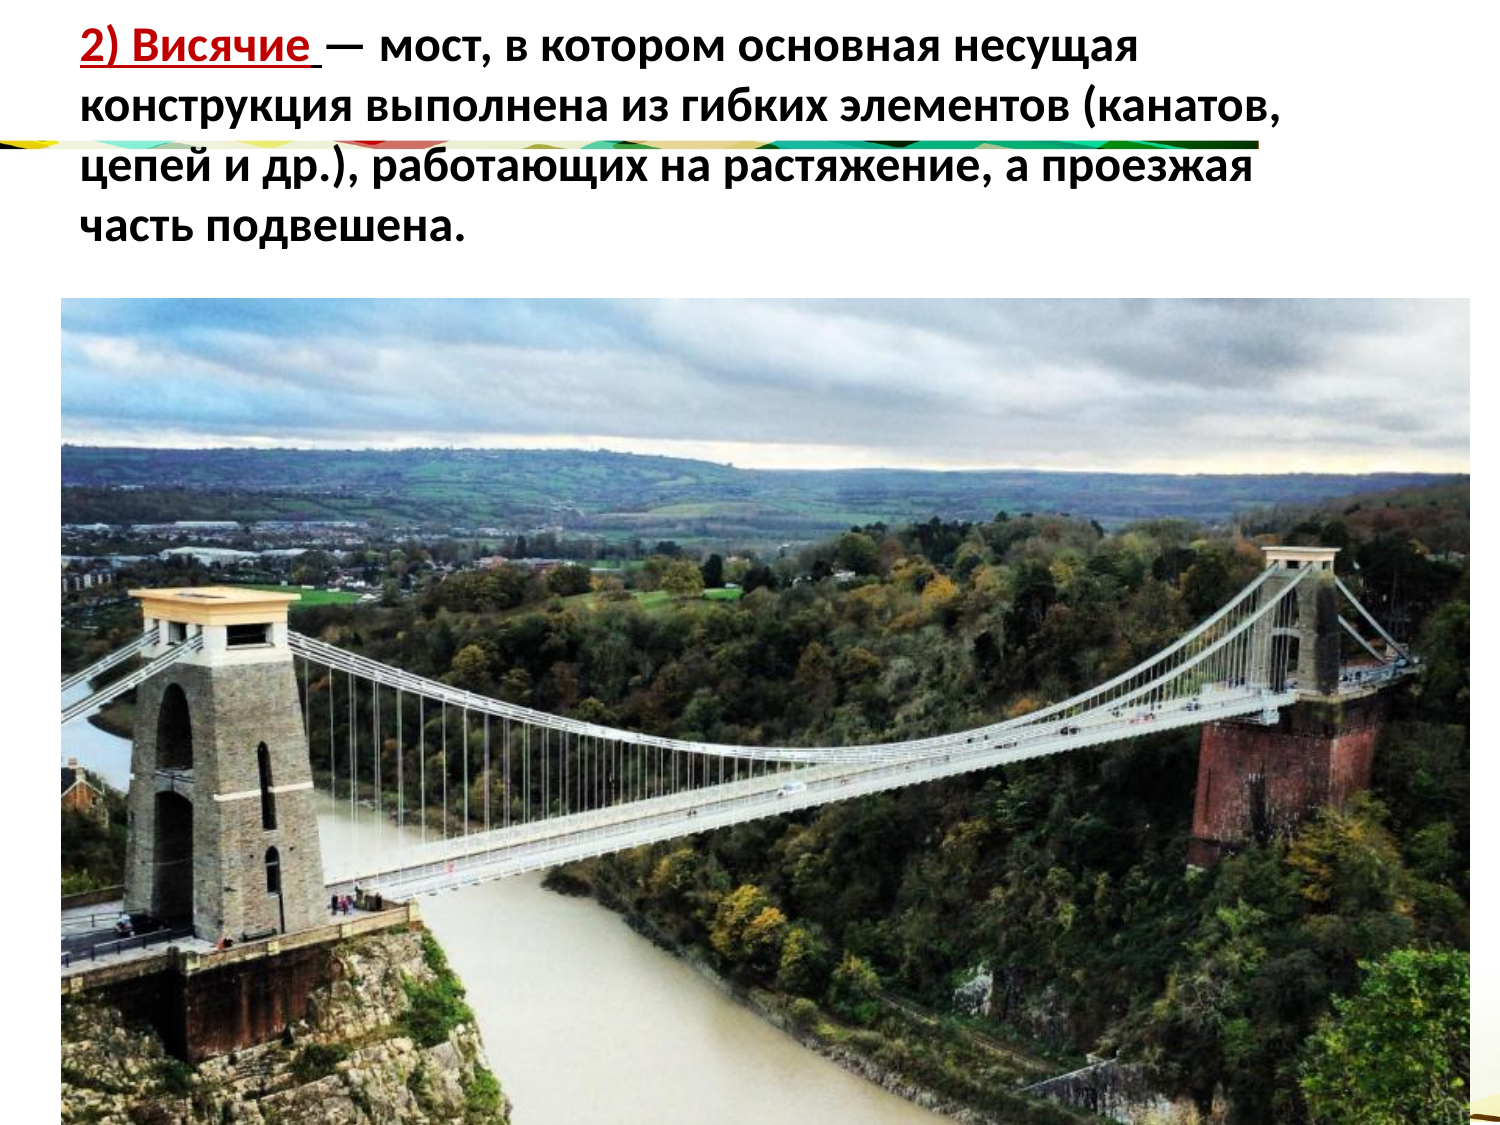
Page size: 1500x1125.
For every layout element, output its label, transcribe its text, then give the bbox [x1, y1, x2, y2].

picture [0, 0, 1500, 1125]
text_box 2) Висячие — мост, в котором основная несущая конструкция выполнена из гибких элементов (канатов, цепей и др.), работающих на растяжение, а проезжая часть подвешена. [64, 4, 1388, 260]
